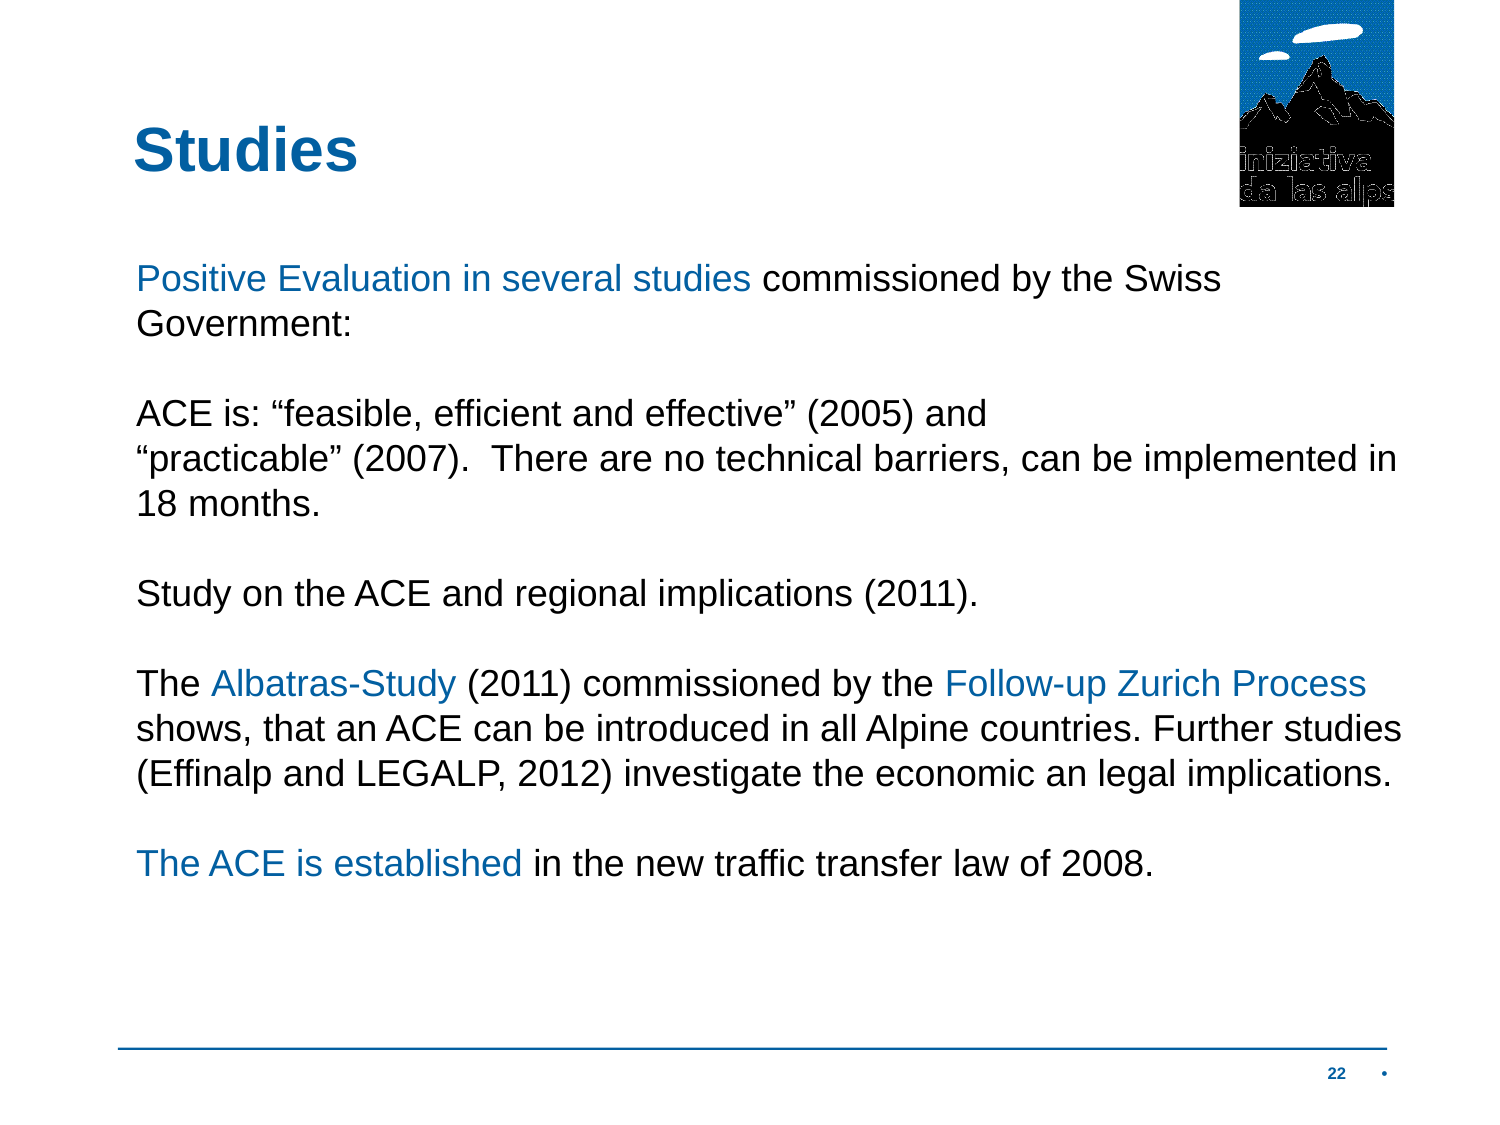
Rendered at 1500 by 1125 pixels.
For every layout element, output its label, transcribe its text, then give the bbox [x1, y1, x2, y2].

text_box Studies [118, 101, 1194, 192]
slide_number 22 [1074, 1072, 1347, 1107]
text_box Positive Evaluation in several studies commissioned by the Swiss Government: ACE is: “feasible, efficient and effective” (2005) and “practicable” (2007). There are no technical barriers, can be implemented in 18 months. Study on the ACE and regional implications (2011). The Albatras-Study (2011) commissioned by the Follow-up Zurich Process shows, that an ACE can be introduced in all Alpine countries. Further studies (Effinalp and LEGALP, 2012) investigate the economic an legal implications. The ACE is established in the new traffic transfer law of 2008. [121, 246, 1445, 1072]
